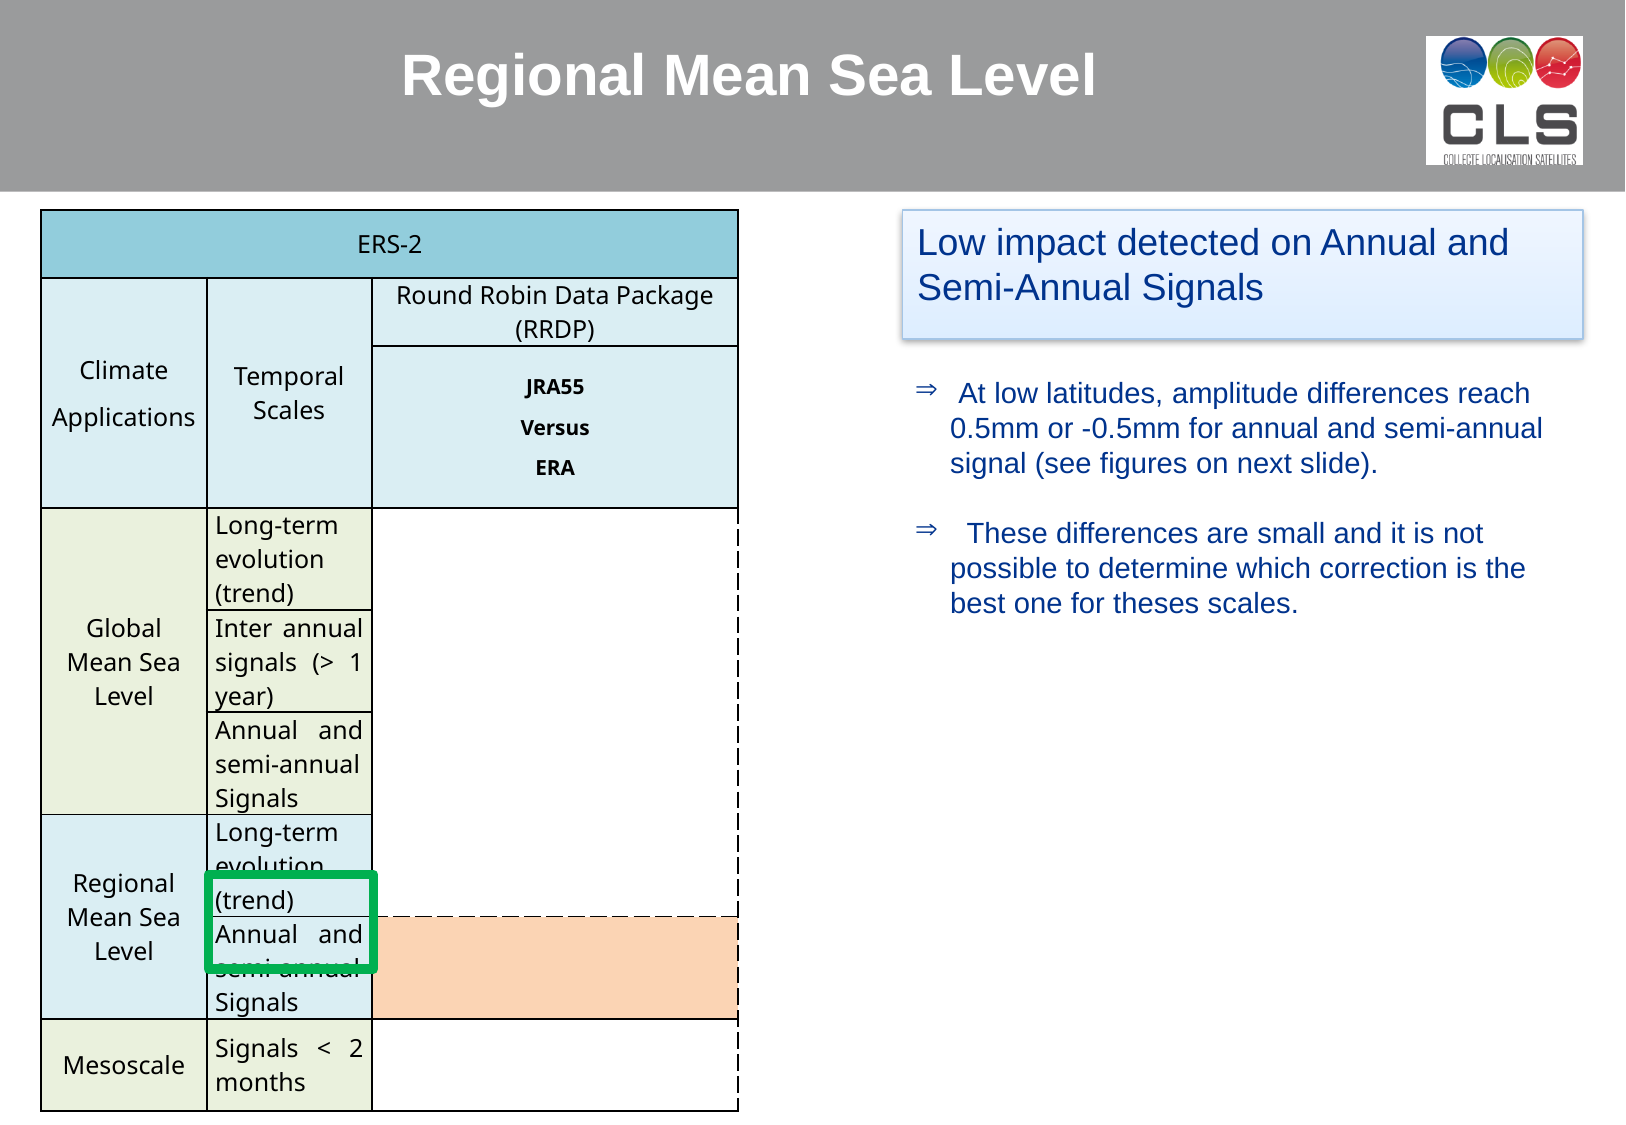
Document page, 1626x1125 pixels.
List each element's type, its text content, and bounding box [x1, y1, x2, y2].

table_cell Inter annual signals (> 1 year) [208, 611, 371, 711]
table_cell Annual and semi-annual Signals [208, 971, 371, 1018]
table_cell JRA55 Versus ERA [373, 347, 737, 507]
text_box Low impact detected on Annual and Semi-Annual Signals [902, 209, 1584, 340]
table_cell Long-term evolution (trend) [208, 509, 371, 609]
table_cell Long-term evolution (trend) [208, 815, 371, 873]
table_cell Climate Applications [42, 279, 206, 507]
table_cell Regional Mean Sea Level [42, 815, 206, 1018]
table_header ERS-2 [42, 211, 737, 277]
table_cell [373, 509, 738, 917]
text_box [206, 873, 376, 971]
table_cell [373, 917, 738, 1018]
table_cell Temporal Scales [208, 279, 371, 507]
table_cell [373, 1020, 738, 1110]
text_box Regional Mean Sea Level [386, 40, 1162, 119]
picture [1426, 36, 1583, 165]
table_cell Annual and semi-annual Signals [208, 713, 371, 814]
table_cell Mesoscale [42, 1020, 206, 1110]
table_cell Round Robin Data Package (RRDP) [373, 279, 737, 345]
table_cell Global Mean Sea Level [42, 509, 206, 814]
text_box At low latitudes, amplitude differences reach 0.5mm or -0.5mm for annual and semi-annual signal (see figures on next slide). These differences are small and it is not possible to determine which correction is the best one for theses scales. [899, 366, 1591, 697]
table_cell Signals < 2 months [208, 1020, 371, 1110]
